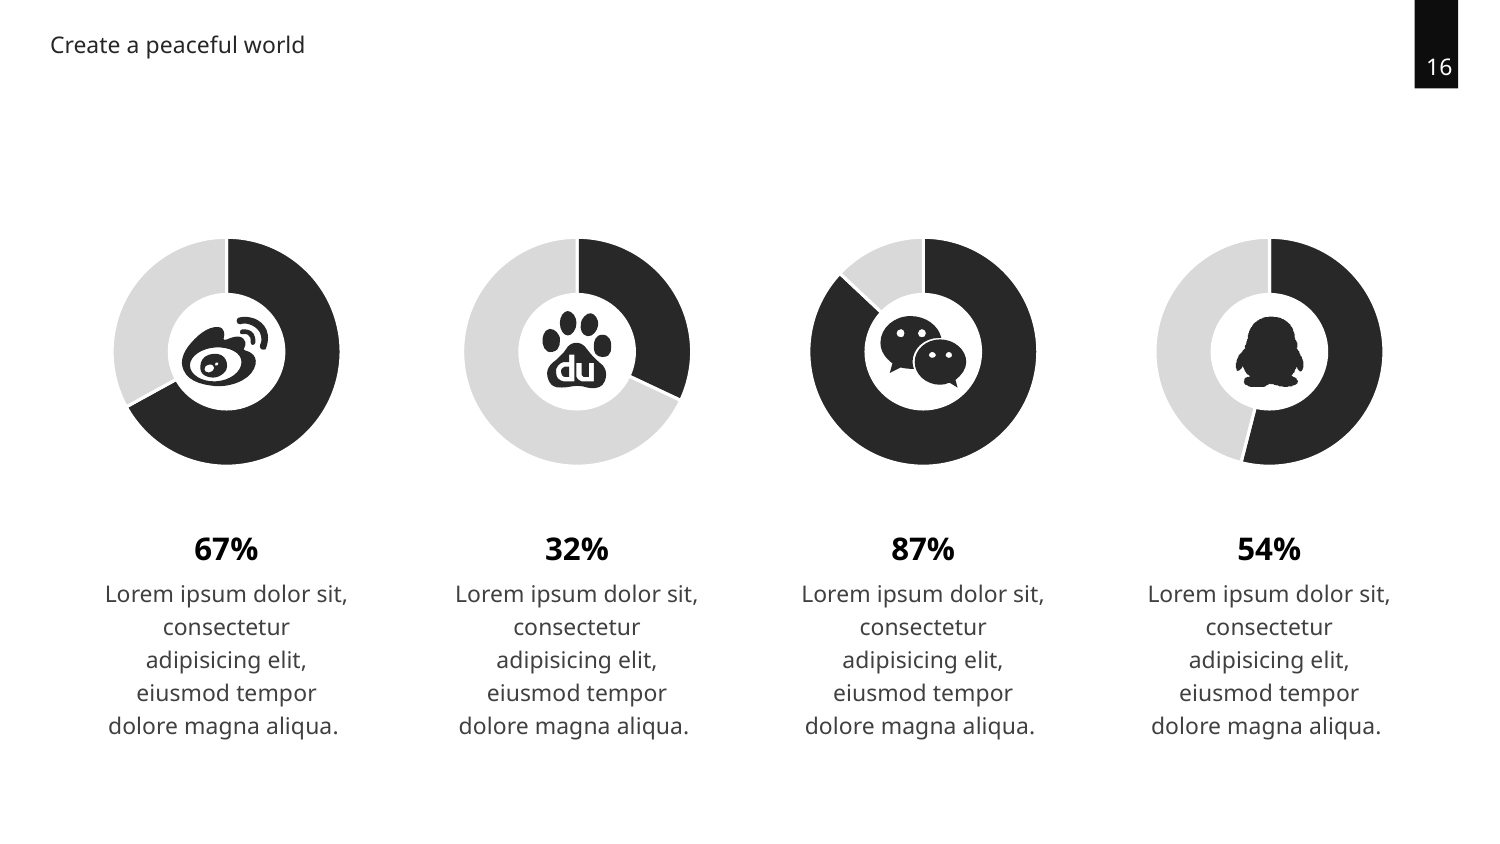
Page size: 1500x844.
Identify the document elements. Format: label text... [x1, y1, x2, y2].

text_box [1130, 521, 1409, 716]
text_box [780, 232, 1067, 471]
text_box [83, 232, 370, 471]
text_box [87, 521, 366, 716]
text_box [784, 521, 1063, 716]
slide_number 16 [1398, 0, 1480, 319]
text_box Create a peaceful world [38, 25, 412, 64]
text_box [1126, 232, 1413, 471]
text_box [434, 232, 720, 471]
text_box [438, 521, 717, 716]
